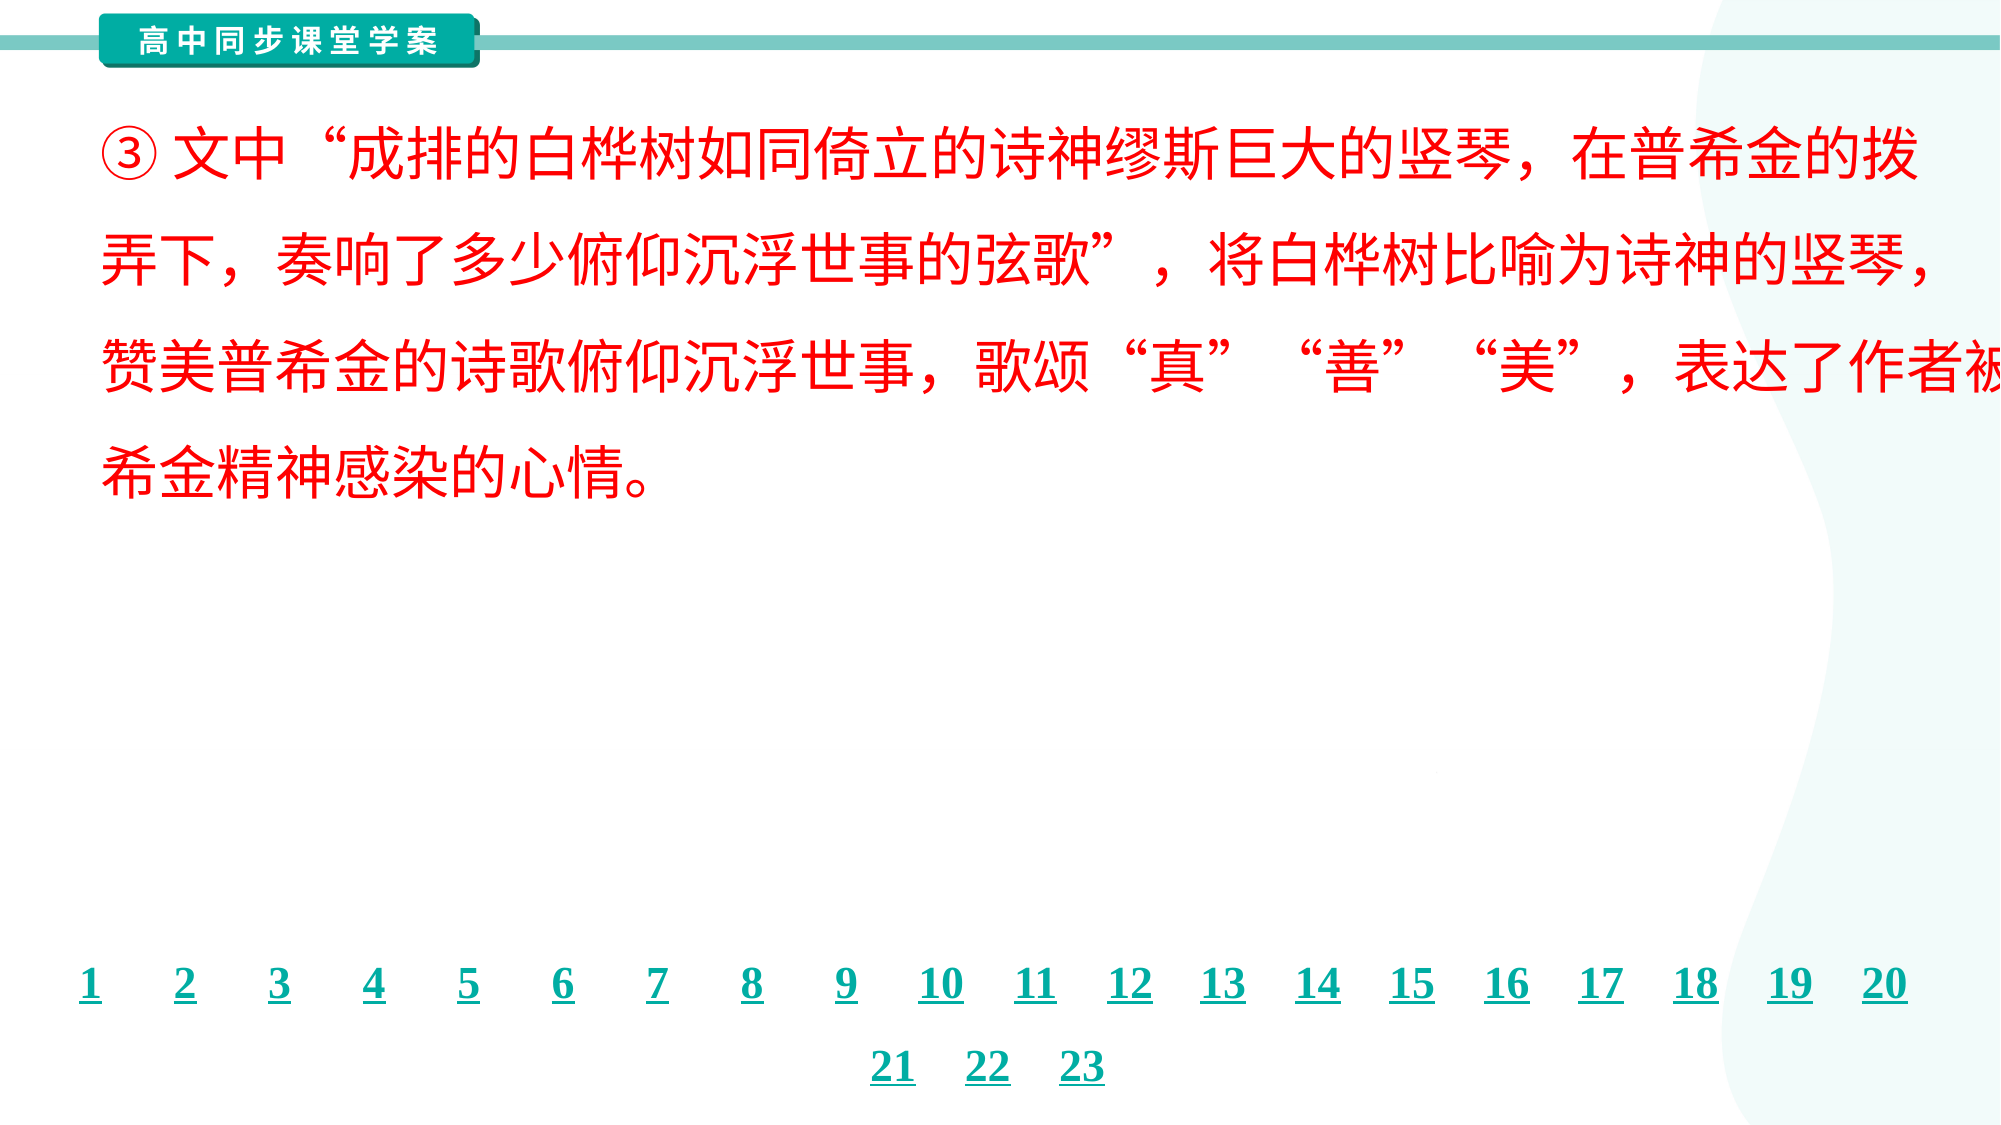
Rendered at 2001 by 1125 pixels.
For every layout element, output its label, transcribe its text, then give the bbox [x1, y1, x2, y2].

text_box ③文中“成排的白桦树如同倚立的诗神缪斯巨大的竖琴，在普希金的拨 弄下，奏响了多少俯仰沉浮世事的弦歌”，将白桦树比喻为诗神的竖琴， 赞美普希金的诗歌俯仰沉浮世事，歌颂“真”“善”“美”，表达了作者被普 希金精神感染的心情。 [100, 76, 1899, 506]
picture [0, 0, 2000, 1125]
